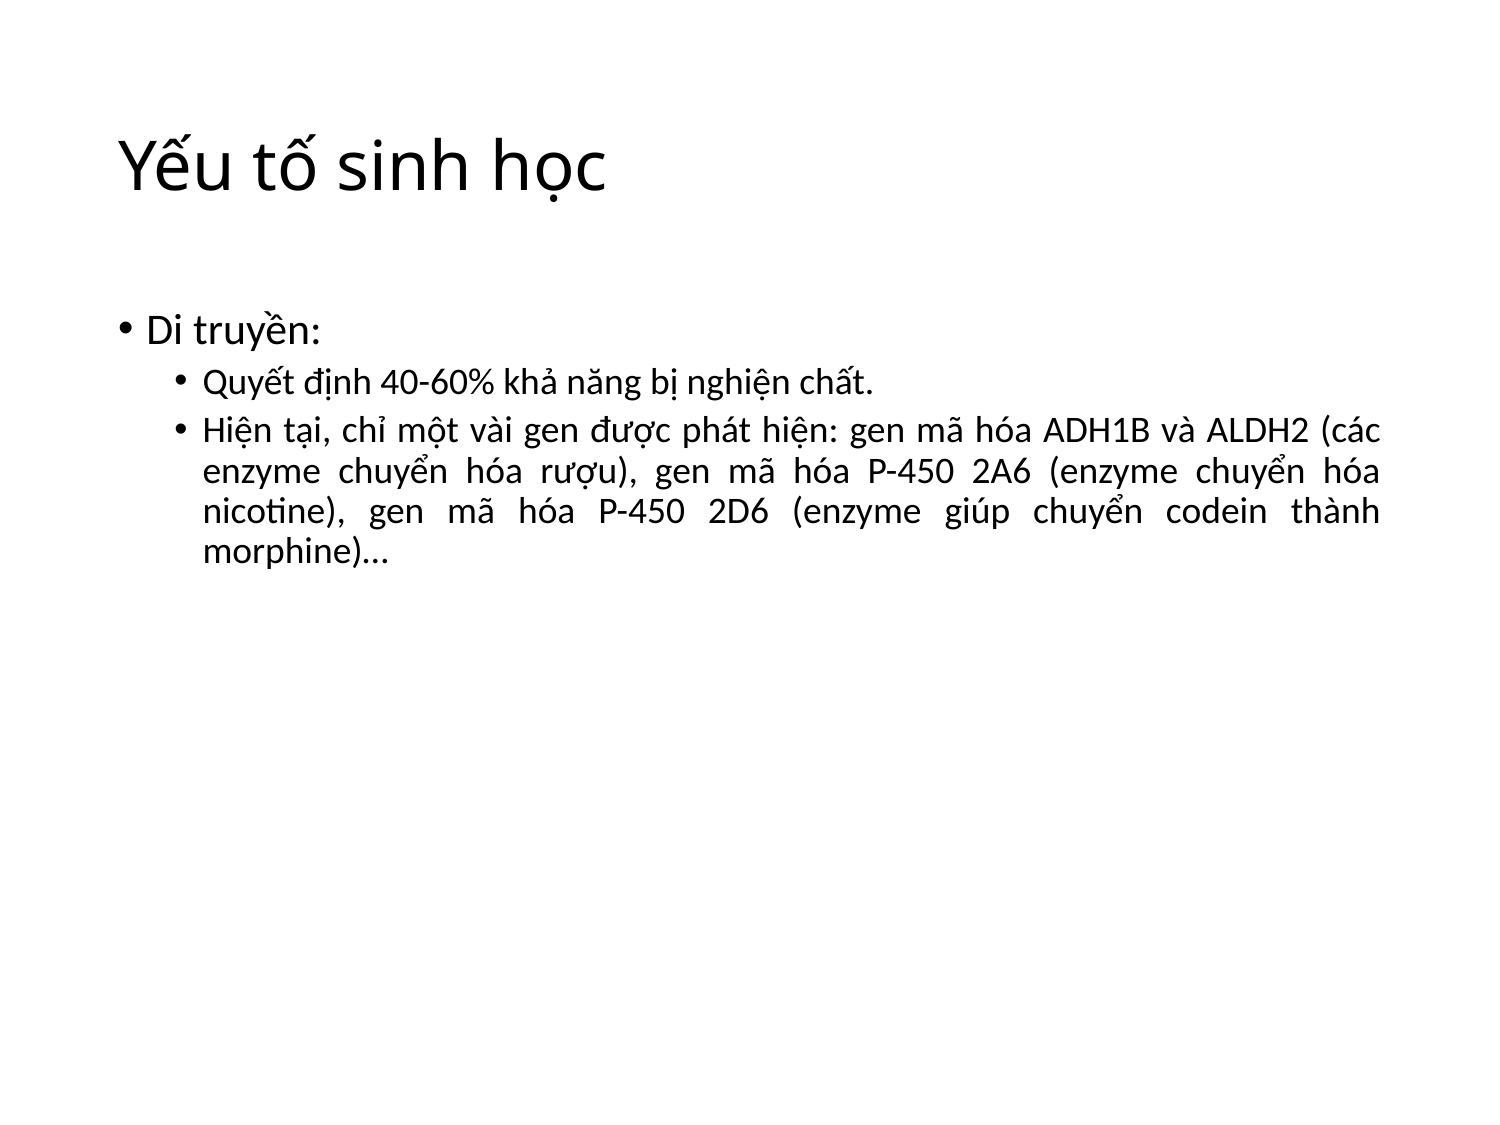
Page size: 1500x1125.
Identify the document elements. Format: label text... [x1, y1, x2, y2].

title Yếu tố sinh học [103, 59, 1397, 278]
list Di truyền: Quyết định 40-60% khả năng bị nghiện chất. Hiện tại, chỉ một vài gen được phát hiện: gen mã hóa ADH1B và ALDH2 (các enzyme chuyển hóa rượu), gen mã hóa P-450 2A6 (enzyme chuyển hóa nicotine), gen mã hóa P-450 2D6 (enzyme giúp chuyển codein thành morphine)… [103, 299, 1397, 1014]
